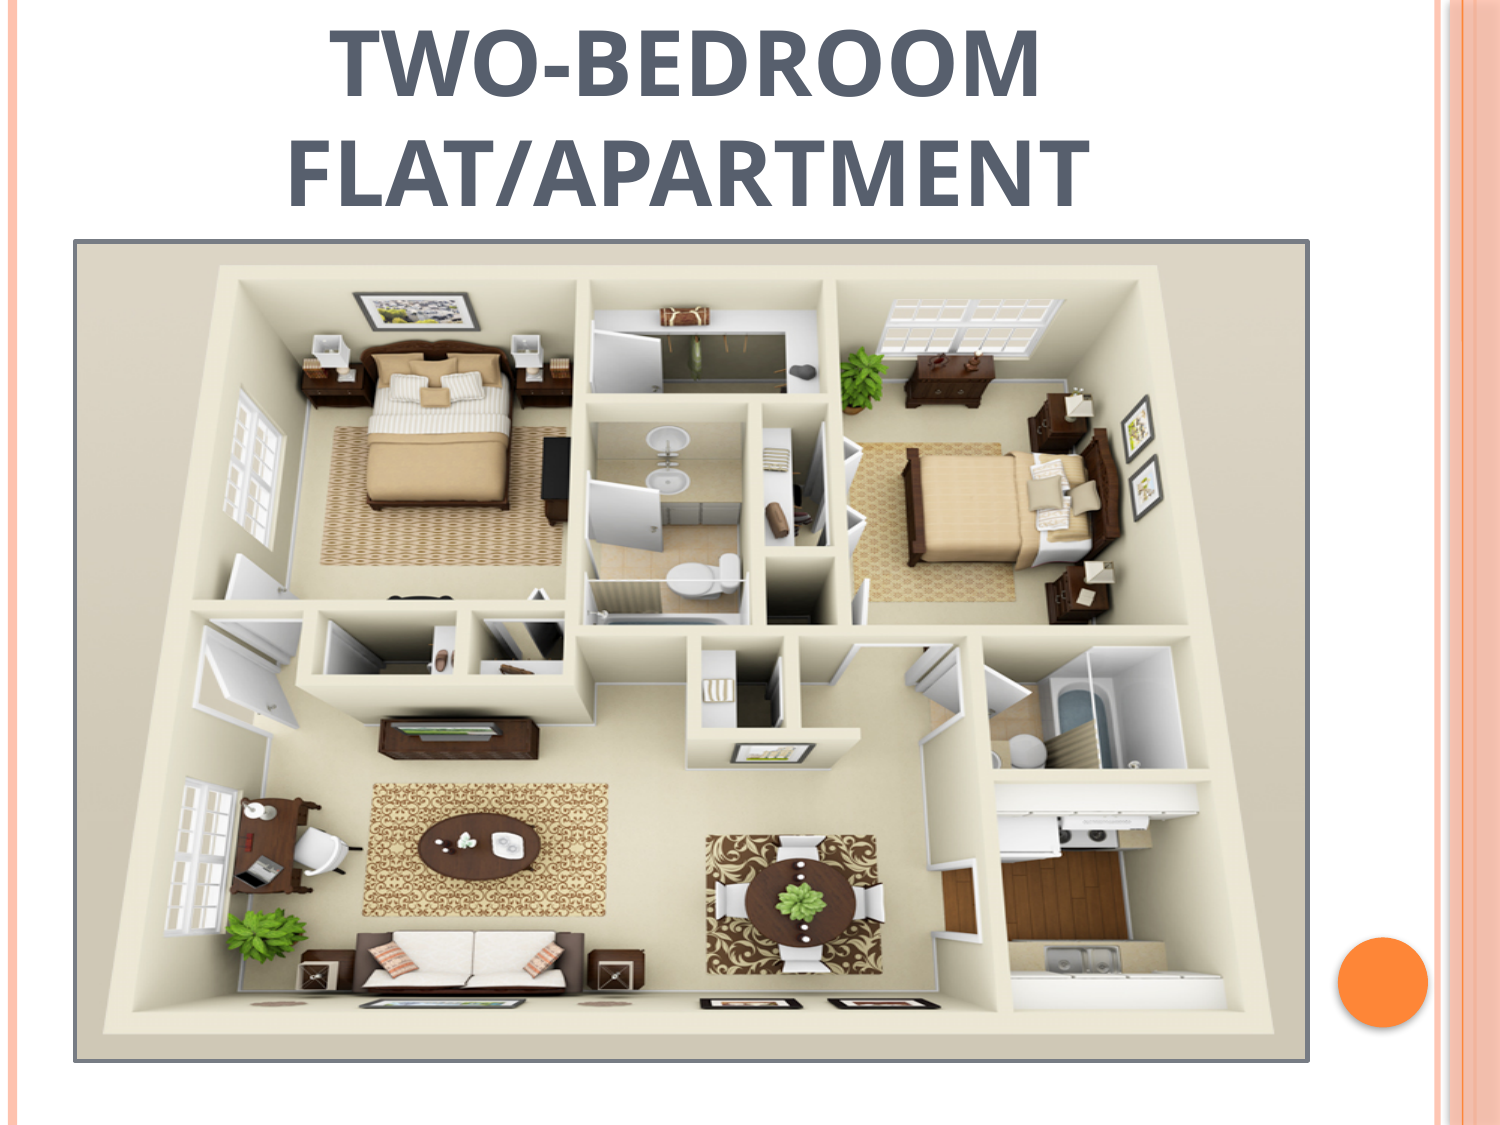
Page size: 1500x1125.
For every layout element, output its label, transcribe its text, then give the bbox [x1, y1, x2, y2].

title Two-bedroom flat/apartment [75, 45, 1300, 233]
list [76, 242, 1306, 1060]
